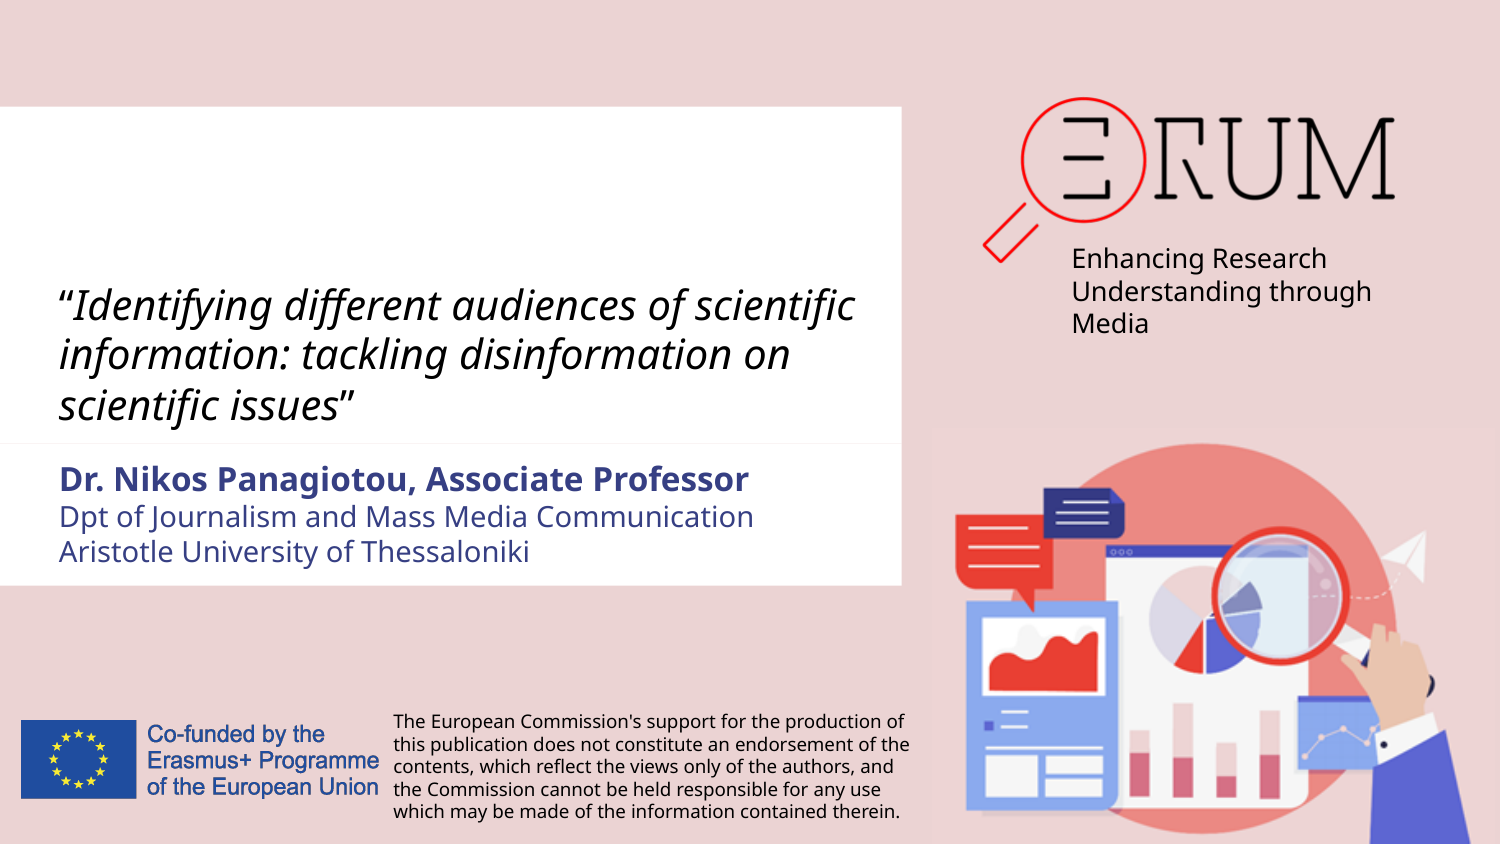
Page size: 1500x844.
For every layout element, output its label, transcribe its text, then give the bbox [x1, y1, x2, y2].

picture [901, 67, 1475, 283]
picture [21, 720, 379, 799]
picture [932, 428, 1496, 844]
subtitle Dr. Nikos Panagiotou, Associate Professor Dpt of Journalism and Mass Media Communication Aristotle University of Thessaloniki [0, 444, 902, 586]
title “Identifying different audiences of scientific information: tackling disinformation on scientific issues” [0, 106, 902, 444]
